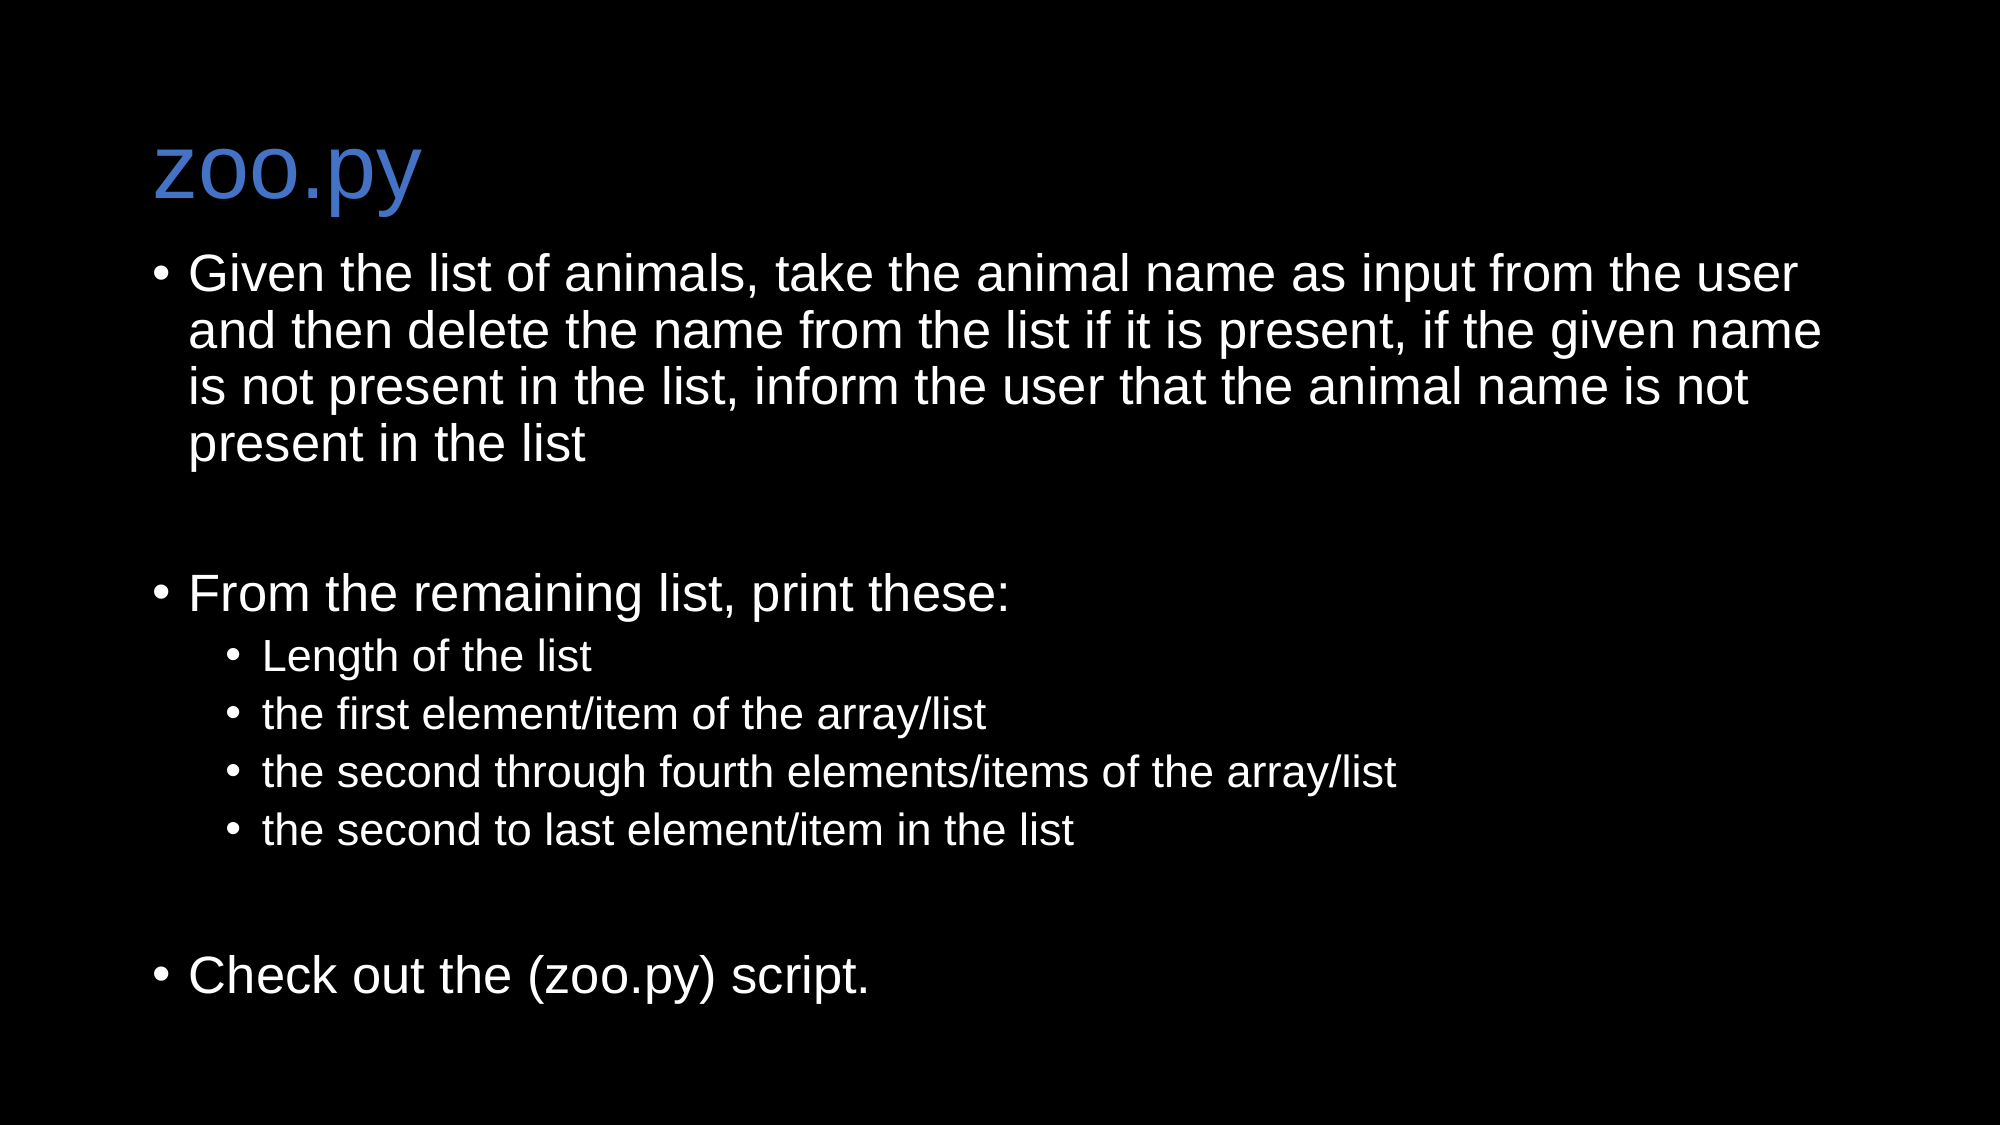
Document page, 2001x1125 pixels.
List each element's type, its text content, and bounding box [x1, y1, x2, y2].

list Given the list of animals, take the animal name as input from the user and then delete the name from the list if it is present, if the given name is not present in the list, inform the user that the animal name is not present in the list From the remaining list, print these: Length of the list the first element/item of the array/list the second through fourth elements/items of the array/list the second to last element/item in the list Check out the (zoo.py) script. [137, 239, 1863, 1014]
title zoo.py [137, 59, 1863, 239]
